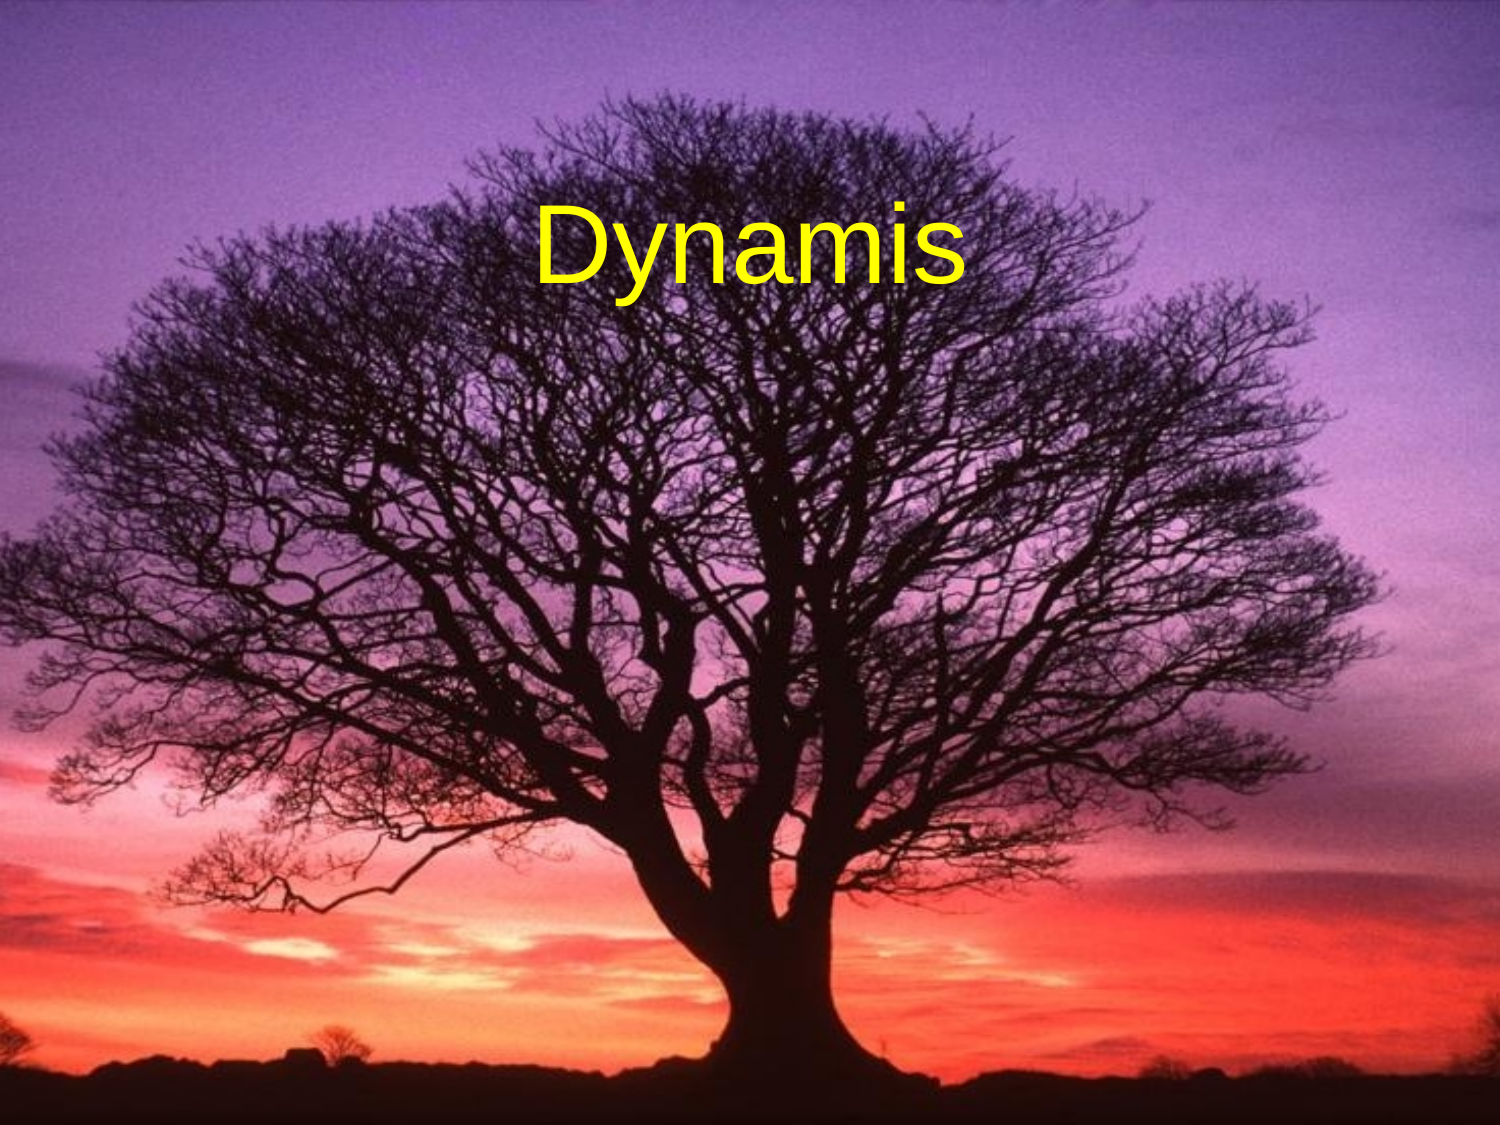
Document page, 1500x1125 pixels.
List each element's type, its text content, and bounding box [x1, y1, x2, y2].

picture [0, 0, 1500, 1125]
text_box Dynamis [374, 163, 1125, 314]
